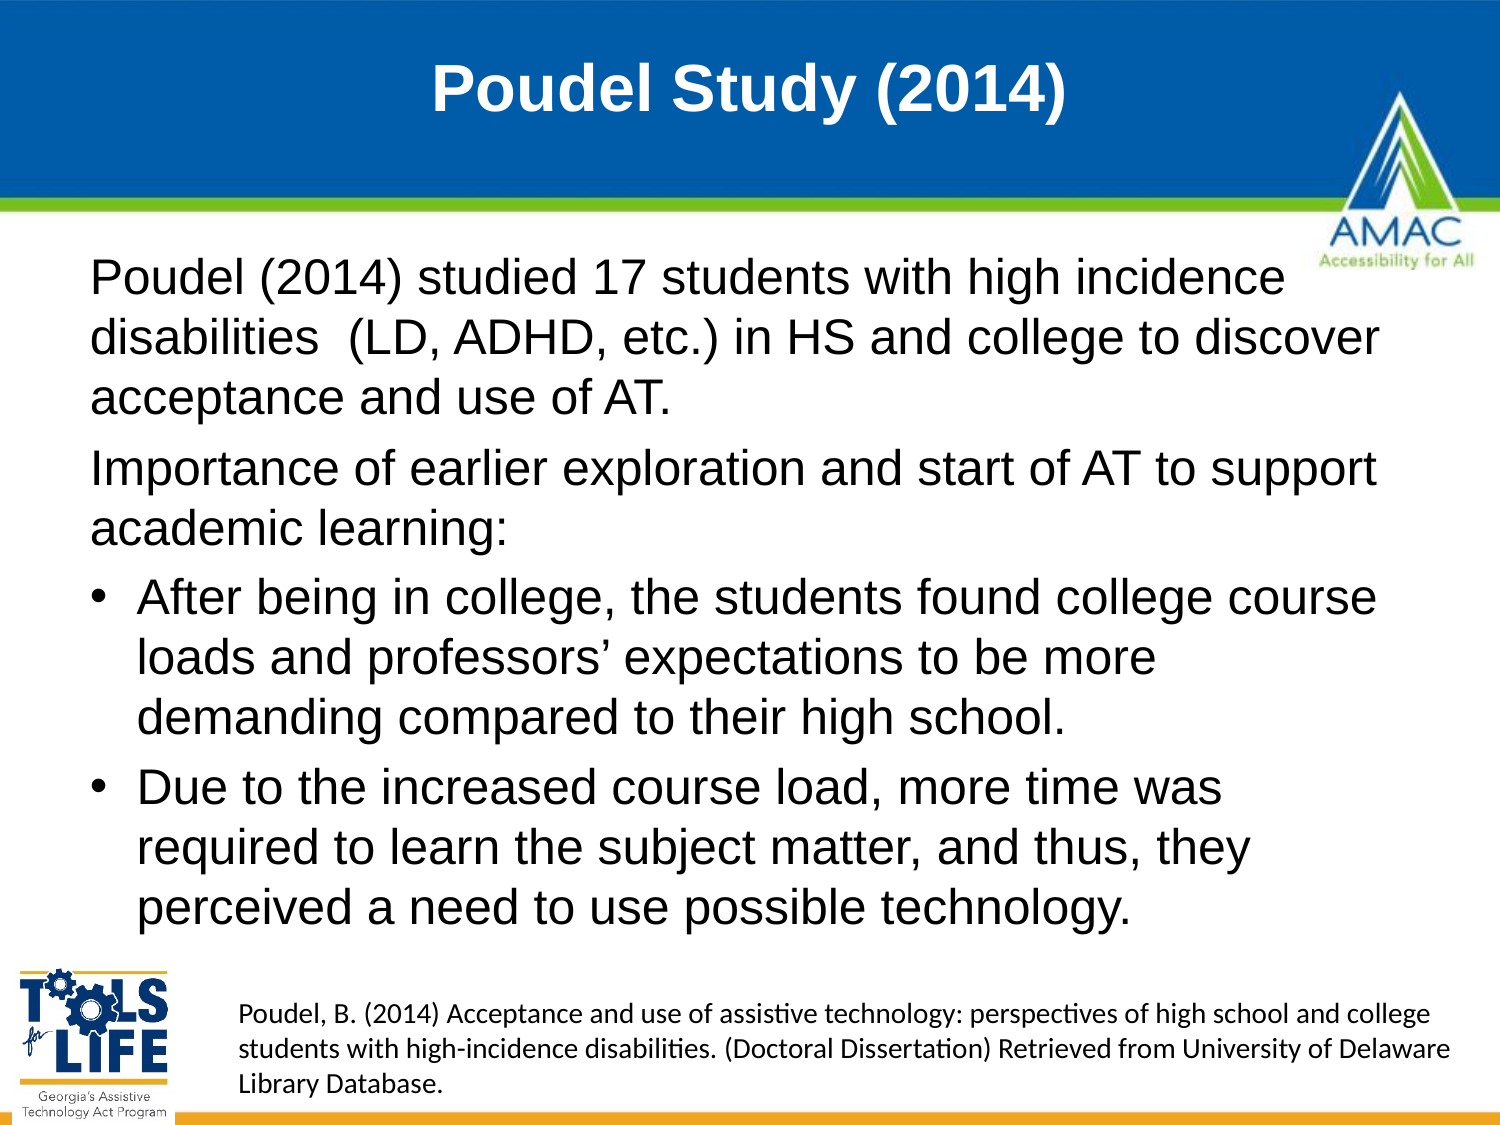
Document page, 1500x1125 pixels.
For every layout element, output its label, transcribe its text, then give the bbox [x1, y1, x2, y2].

picture [12, 962, 175, 1125]
list Poudel (2014) studied 17 students with high incidence disabilities (LD, ADHD, etc.) in HS and college to discover acceptance and use of AT. Importance of earlier exploration and start of AT to support academic learning: After being in college, the students found college course loads and professors’ expectations to be more demanding compared to their high school. Due to the increased course load, more time was required to learn the subject matter, and thus, they perceived a need to use possible technology. [75, 237, 1425, 980]
title Poudel Study (2014) [75, 37, 1425, 175]
picture [0, 0, 1500, 270]
text_box Poudel, B. (2014) Acceptance and use of assistive technology: perspectives of high school and college students with high-incidence disabilities. (Doctoral Dissertation) Retrieved from University of Delaware Library Database. [223, 987, 1474, 1125]
